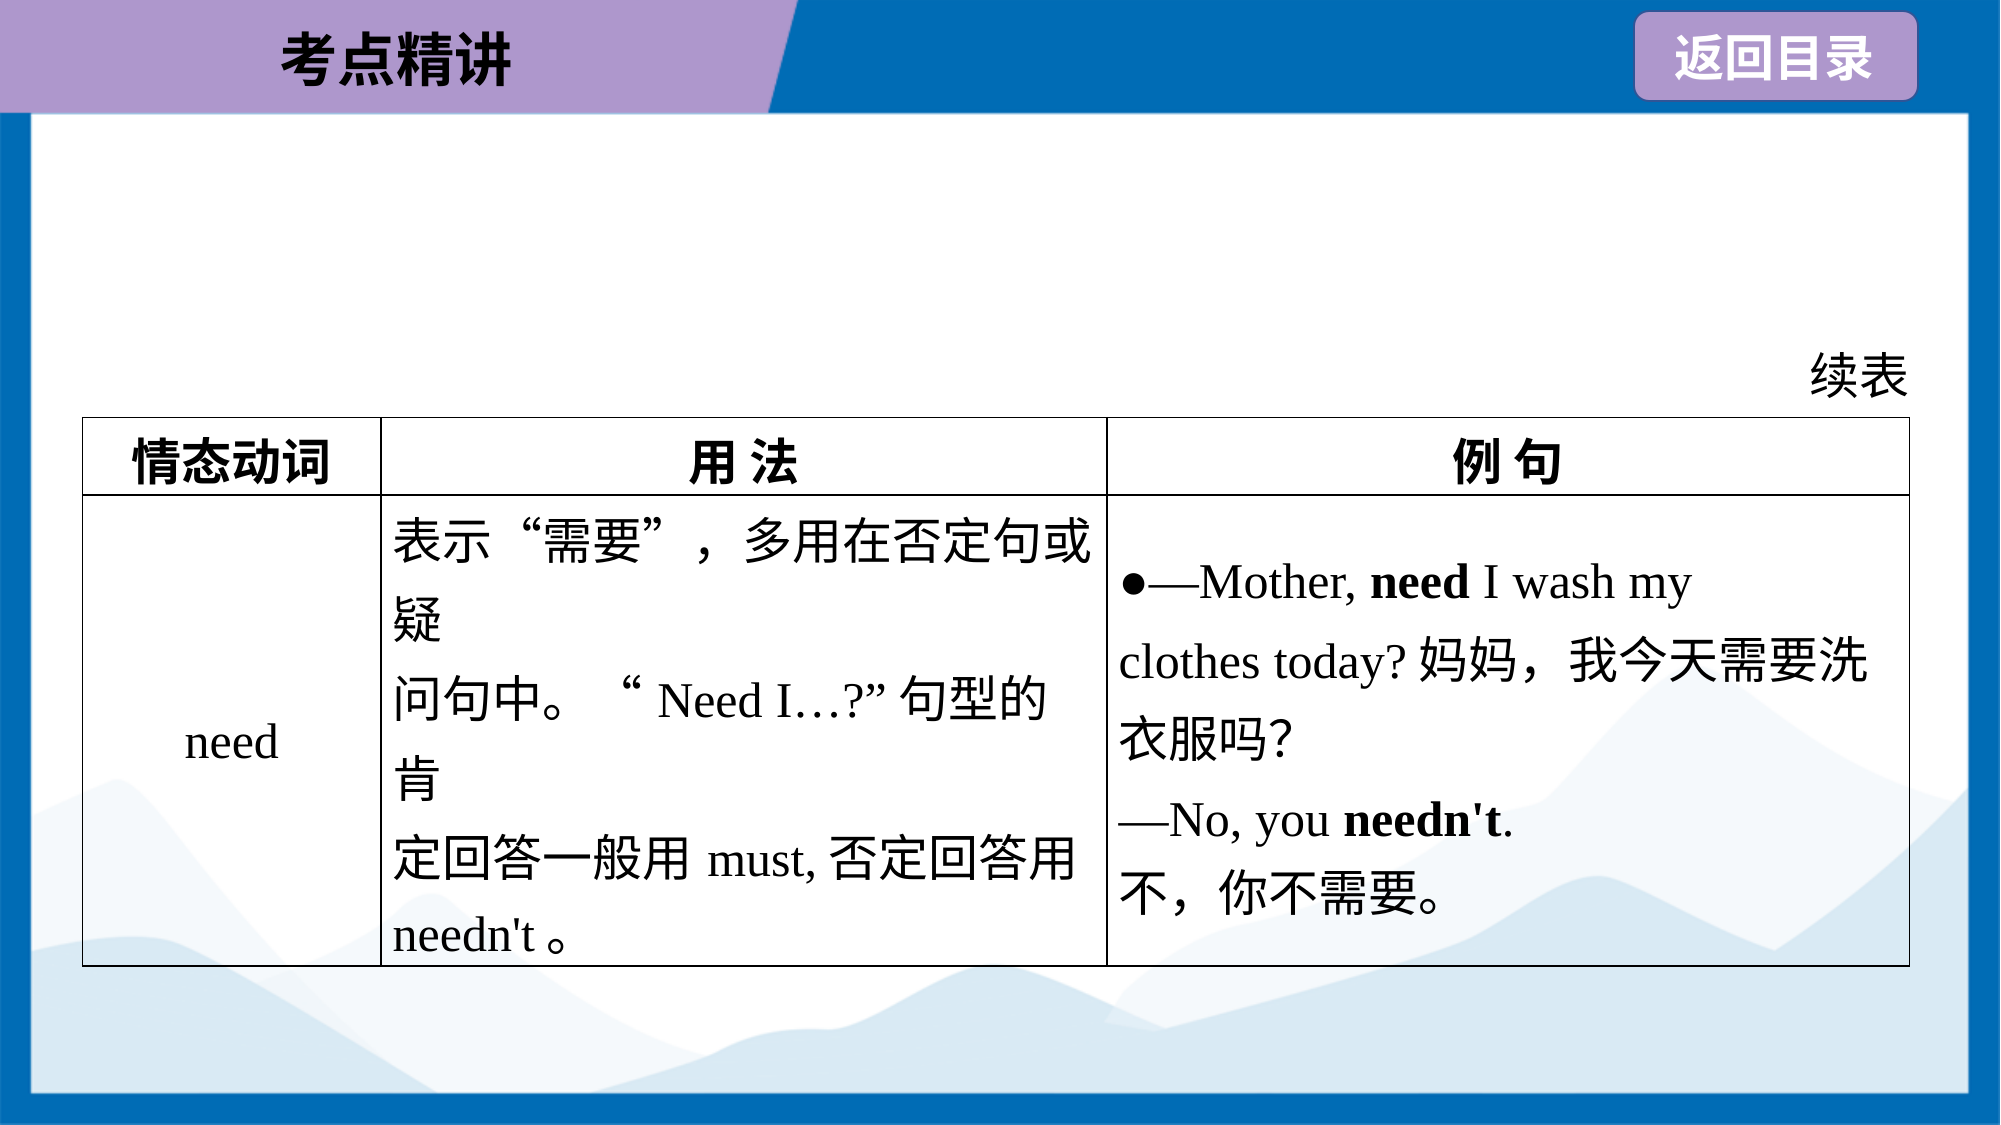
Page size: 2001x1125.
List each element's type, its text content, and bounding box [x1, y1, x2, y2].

table_header 情态动词 [83, 418, 380, 494]
table_header 用 法 [382, 418, 1106, 494]
picture [0, 0, 2000, 1125]
text_box 续表 [1492, 317, 1910, 405]
table_cell need [83, 496, 380, 965]
table_header 例 句 [1108, 418, 1909, 494]
table_cell ●—Mother, need I wash my clothes today?妈妈，我今天需要洗 衣服吗？ —No, you needn't. 不，你不需要。 [1108, 496, 1909, 965]
table_cell 表示“需要”，多用在否定句或疑 问句中。“Need I…?”句型的肯 定回答一般用must,否定回答用 needn't。 [382, 496, 1106, 965]
